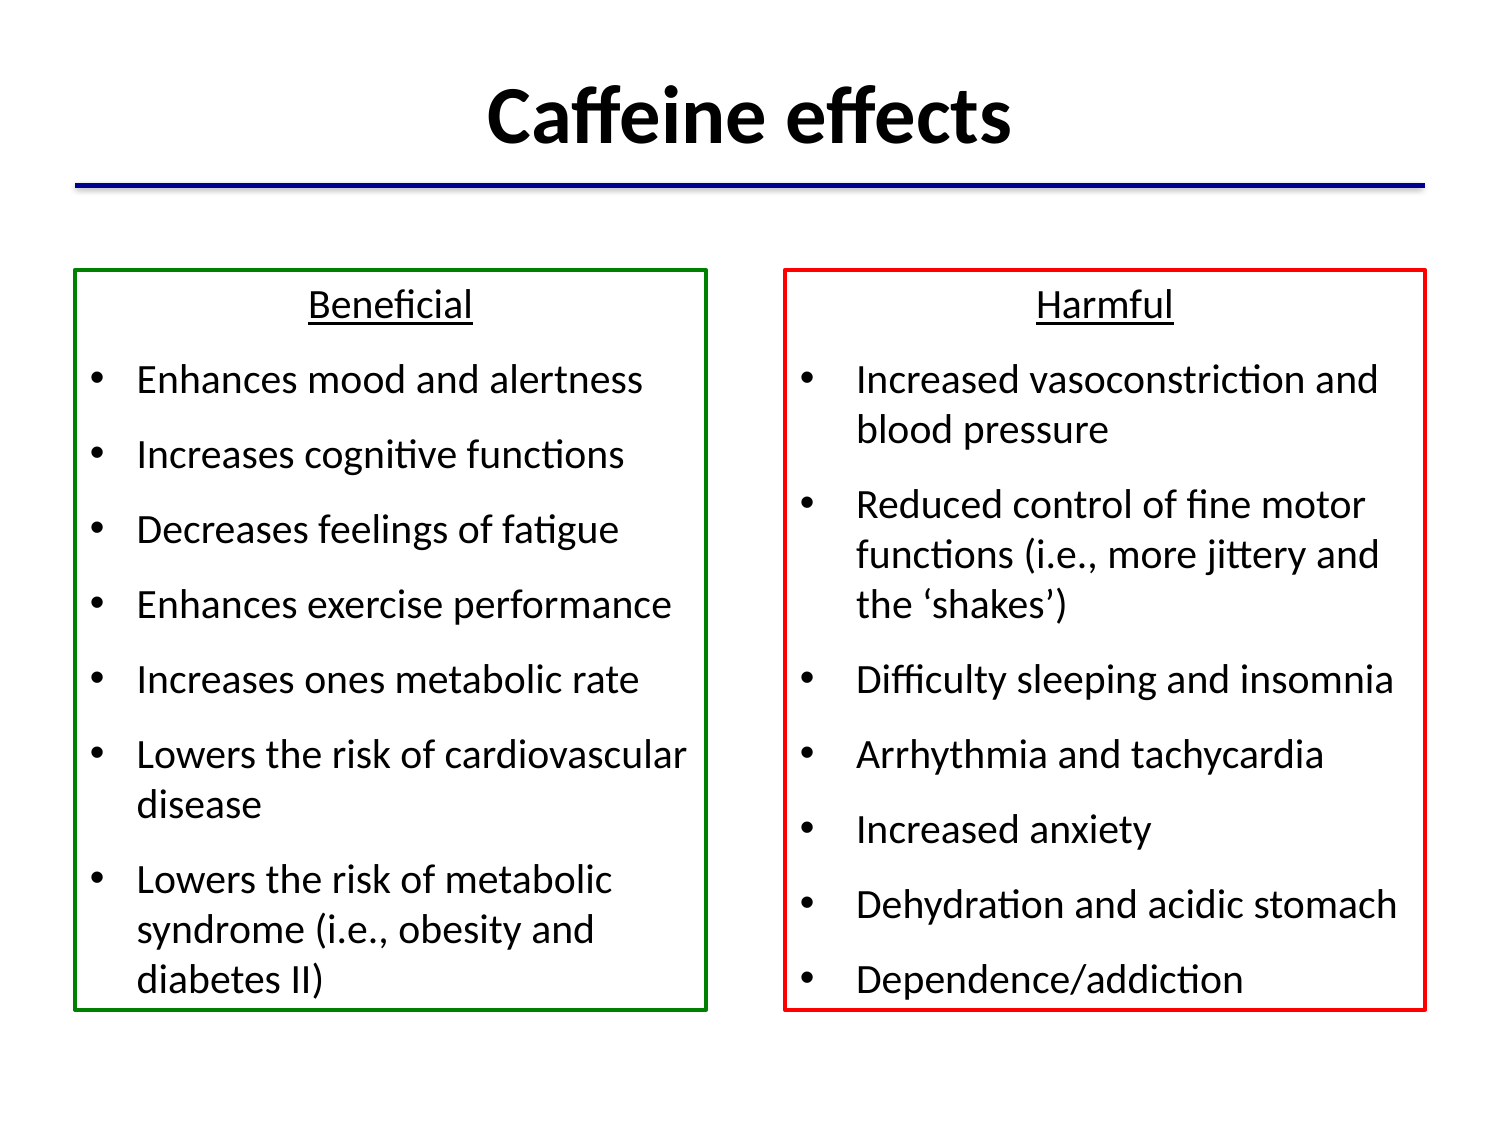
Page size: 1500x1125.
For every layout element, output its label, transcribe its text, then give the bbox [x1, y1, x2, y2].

title Caffeine effects [75, 52, 1425, 168]
text_box Harmful Increased vasoconstriction and blood pressure Reduced control of fine motor functions (i.e., more jittery and the ‘shakes’) Difficulty sleeping and insomnia Arrhythmia and tachycardia Increased anxiety Dehydration and acidic stomach Dependence/addiction [785, 269, 1425, 1010]
text_box Beneficial Enhances mood and alertness Increases cognitive functions Decreases feelings of fatigue Enhances exercise performance Increases ones metabolic rate Lowers the risk of cardiovascular disease Lowers the risk of metabolic syndrome (i.e., obesity and diabetes II) [75, 269, 706, 1010]
